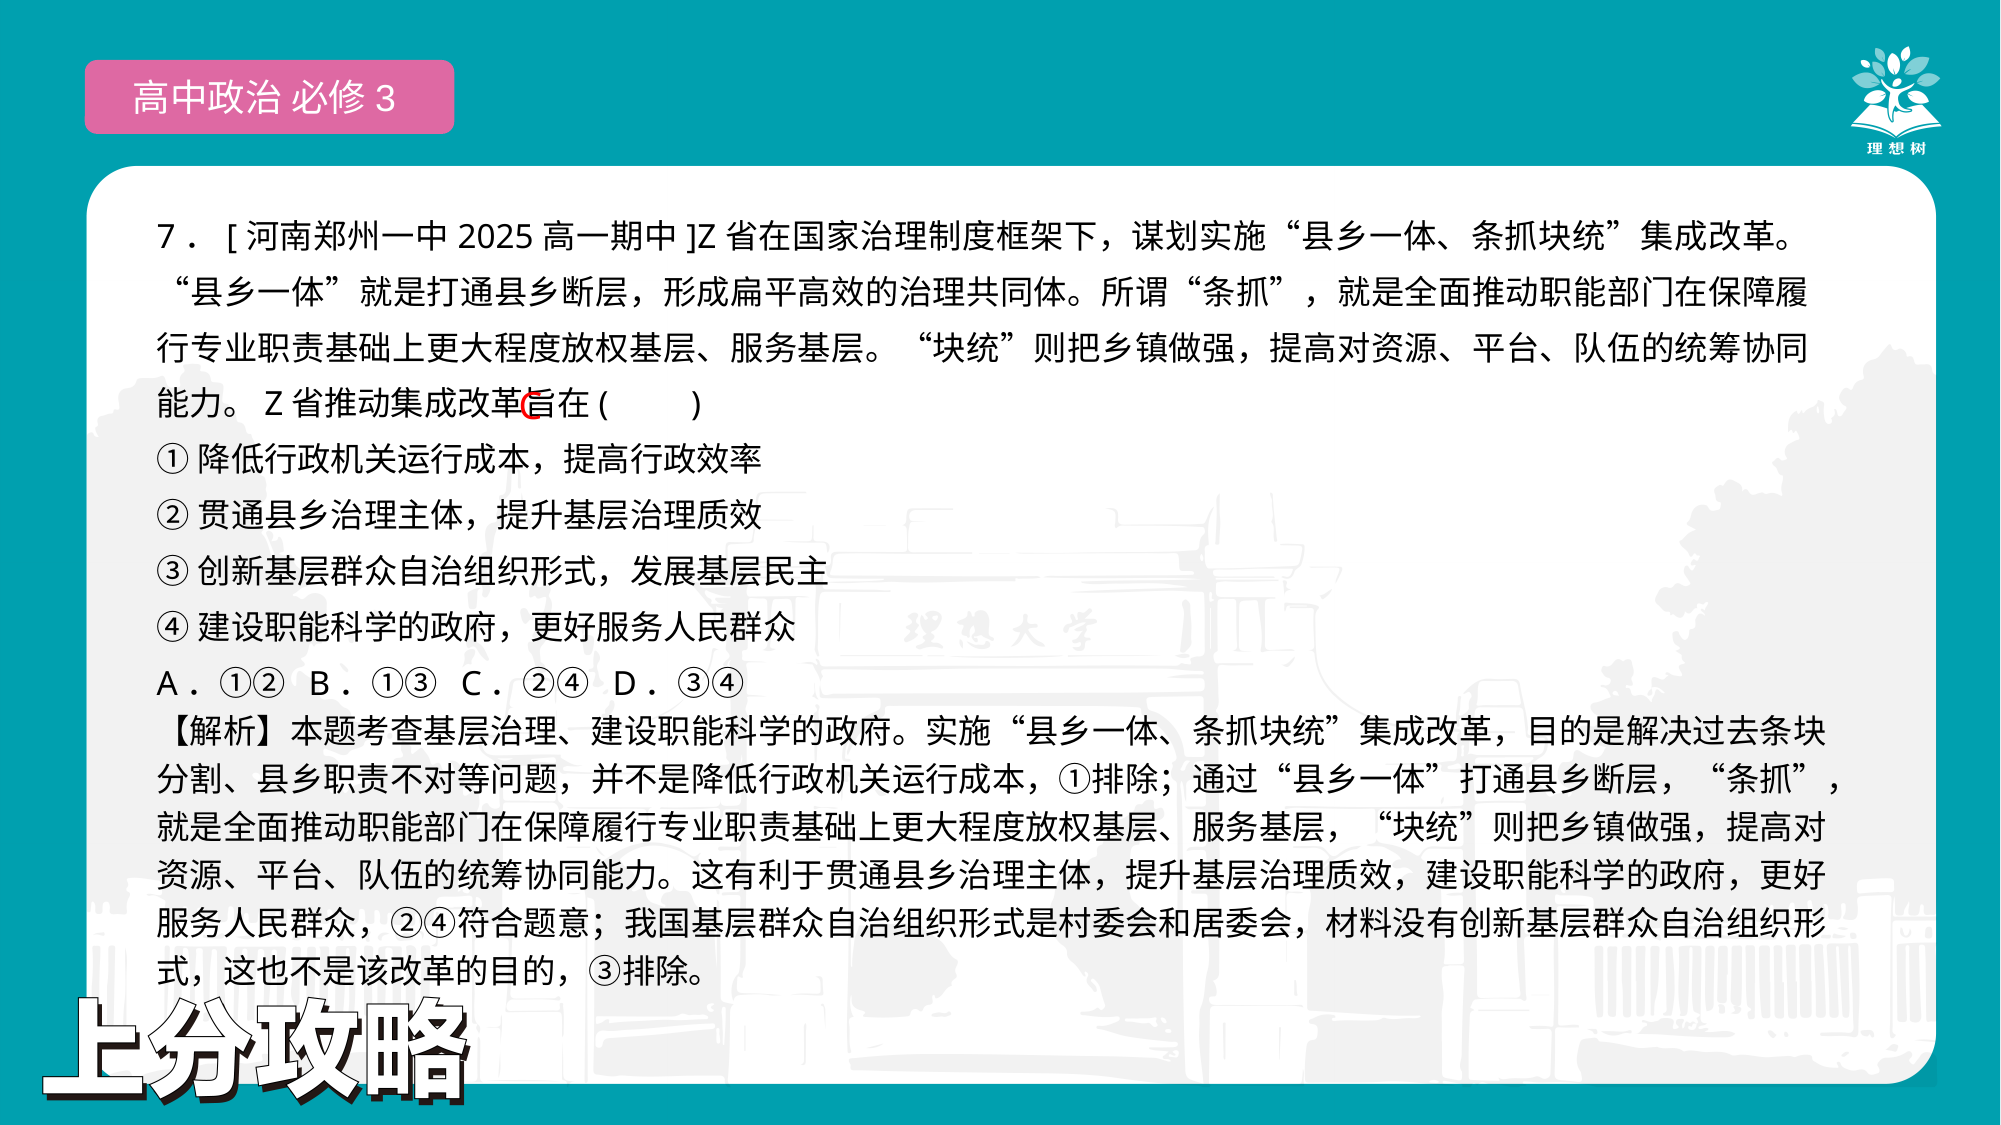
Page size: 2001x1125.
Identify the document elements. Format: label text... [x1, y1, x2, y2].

text_box 7．[河南郑州一中2025高一期中]Z省在国家治理制度框架下，谋划实施“县乡一体、条抓块统”集成改革。“县乡一体”就是打通县乡断层，形成扁平高效的治理共同体。所谓“条抓”，就是全面推动职能部门在保障履行专业职责基础上更大程度放权基层、服务基层。“块统”则把乡镇做强，提高对资源、平台、队伍的统筹协同能力。Z省推动集成改革旨在( ) ①降低行政机关运行成本，提高行政效率 ②贯通县乡治理主体，提升基层治理质效 ③创新基层群众自治组织形式，发展基层民主 ④建设职能科学的政府，更好服务人民群众 A．①② B．①③ C．②④ D．③④ [141, 191, 1824, 695]
text_box 【解析】本题考查基层治理、建设职能科学的政府。实施“县乡一体、条抓块统”集成改革，目的是解决过去条块分割、县乡职责不对等问题，并不是降低行政机关运行成本，①排除；通过“县乡一体”打通县乡断层，“条抓”，就是全面推动职能部门在保障履行专业职责基础上更大程度放权基层、服务基层，“块统”则把乡镇做强，提高对资源、平台、队伍的统筹协同能力。这有利于贯通县乡治理主体，提升基层治理质效，建设职能科学的政府，更好服务人民群众，②④符合题意；我国基层群众自治组织形式是村委会和居委会，材料没有创新基层群众自治组织形式，这也不是该改革的目的，③排除。 [141, 695, 1842, 998]
text_box 高中政治 必修3 [83, 58, 456, 135]
text_box C [503, 352, 615, 435]
picture [0, 0, 2001, 1125]
